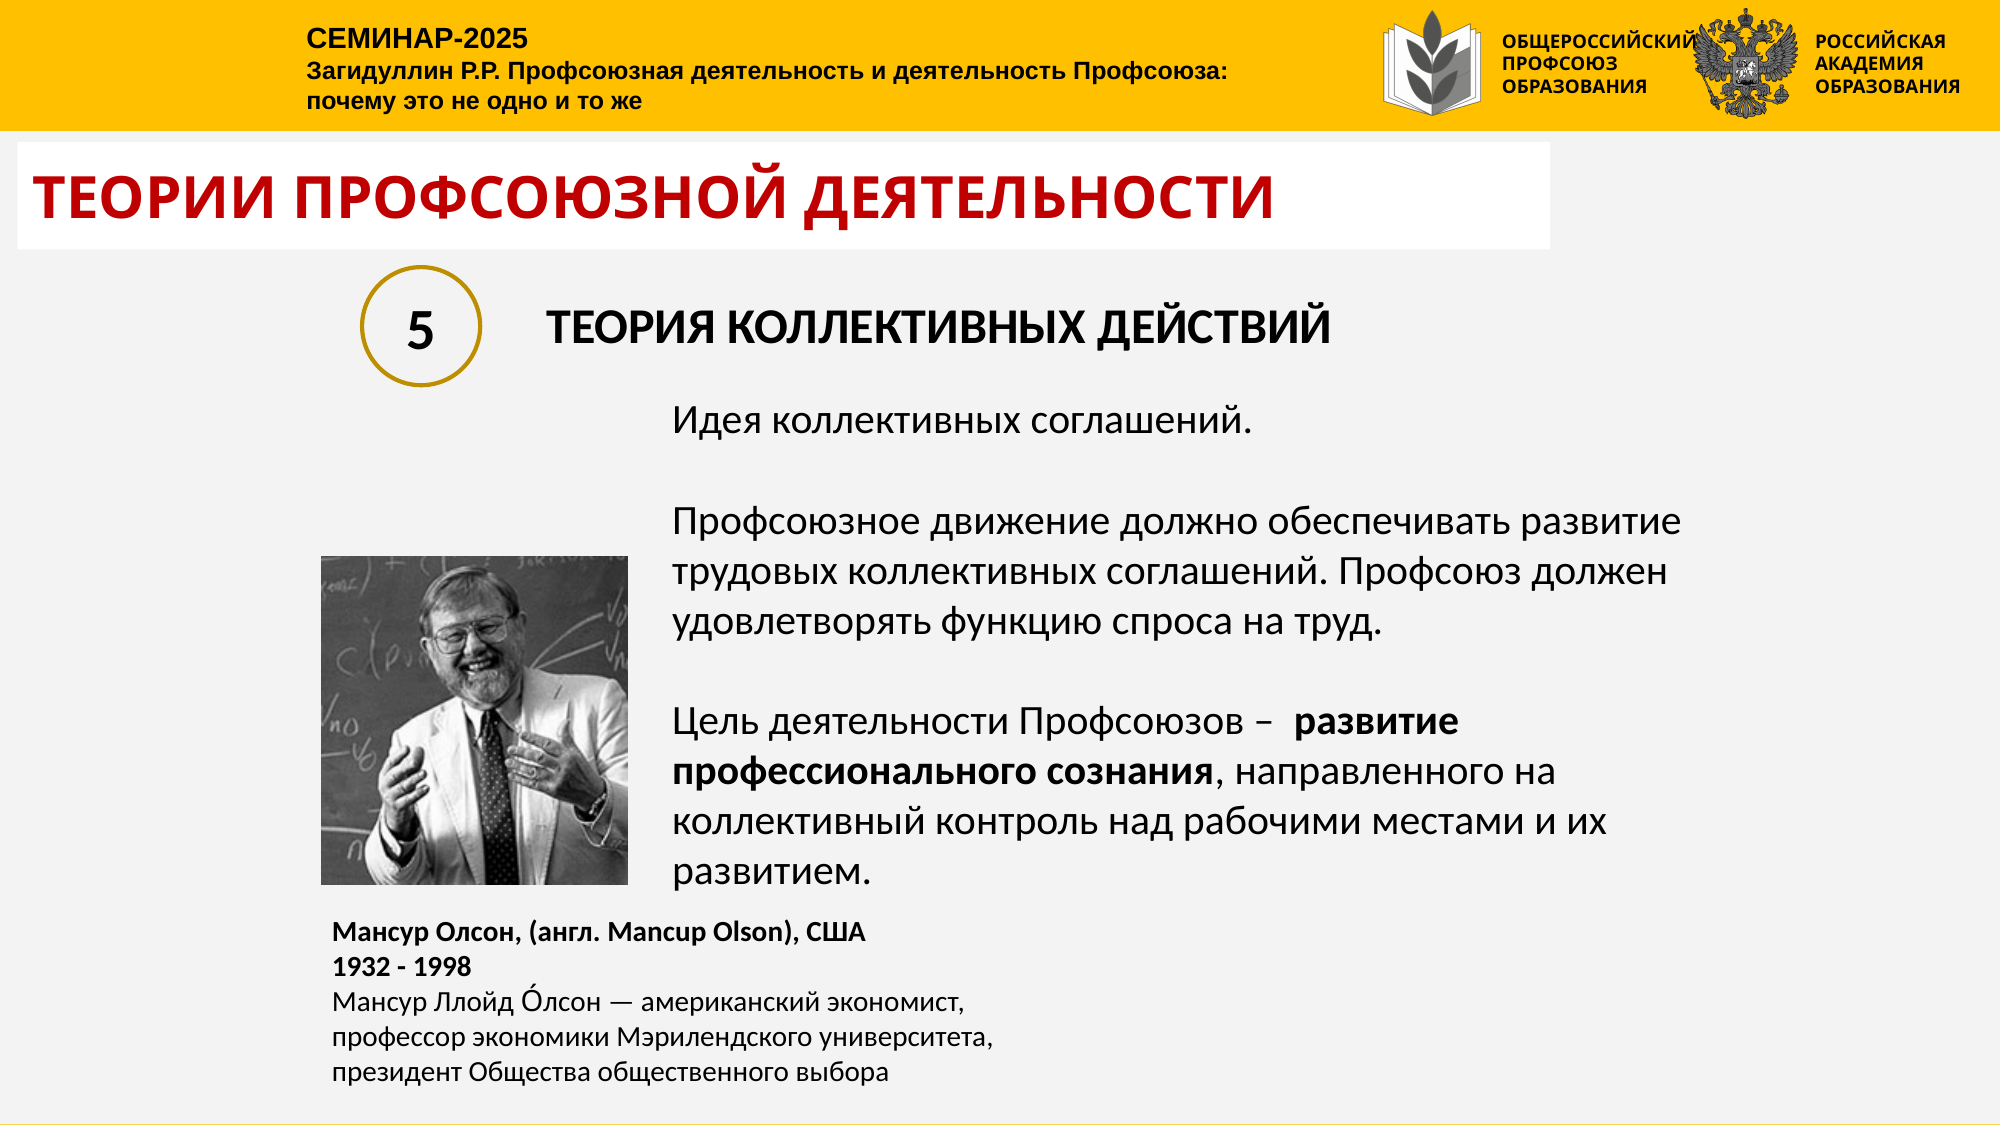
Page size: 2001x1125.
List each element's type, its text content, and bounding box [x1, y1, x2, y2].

text_box ТЕОРИЯ КОЛЛЕКТИВНЫХ ДЕЙСТВИЙ [531, 285, 1348, 361]
text_box 5 [359, 265, 483, 388]
text_box Идея коллективных соглашений. Профсоюзное движение должно обеспечивать развитие трудовых коллективных соглашений. Профсоюз должен удовлетворять функцию спроса на труд. Цель деятельности Профсоюзов – развитие профессионального сознания, направленного на коллективный контроль над рабочими местами и их развитием. [657, 384, 1733, 900]
picture [320, 556, 628, 885]
text_box ТЕОРИИ ПРОФСОЮЗНОЙ ДЕЯТЕЛЬНОСТИ [17, 141, 1550, 250]
text_box Мансур Олсон, (англ. Mancup Olson), США 1932 - 1998 Мансур Ллойд О́лсон — американский экономист, профессор экономики Мэрилендского университета, президент Общества общественного выбора [317, 905, 1083, 1095]
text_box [291, 8, 1990, 124]
